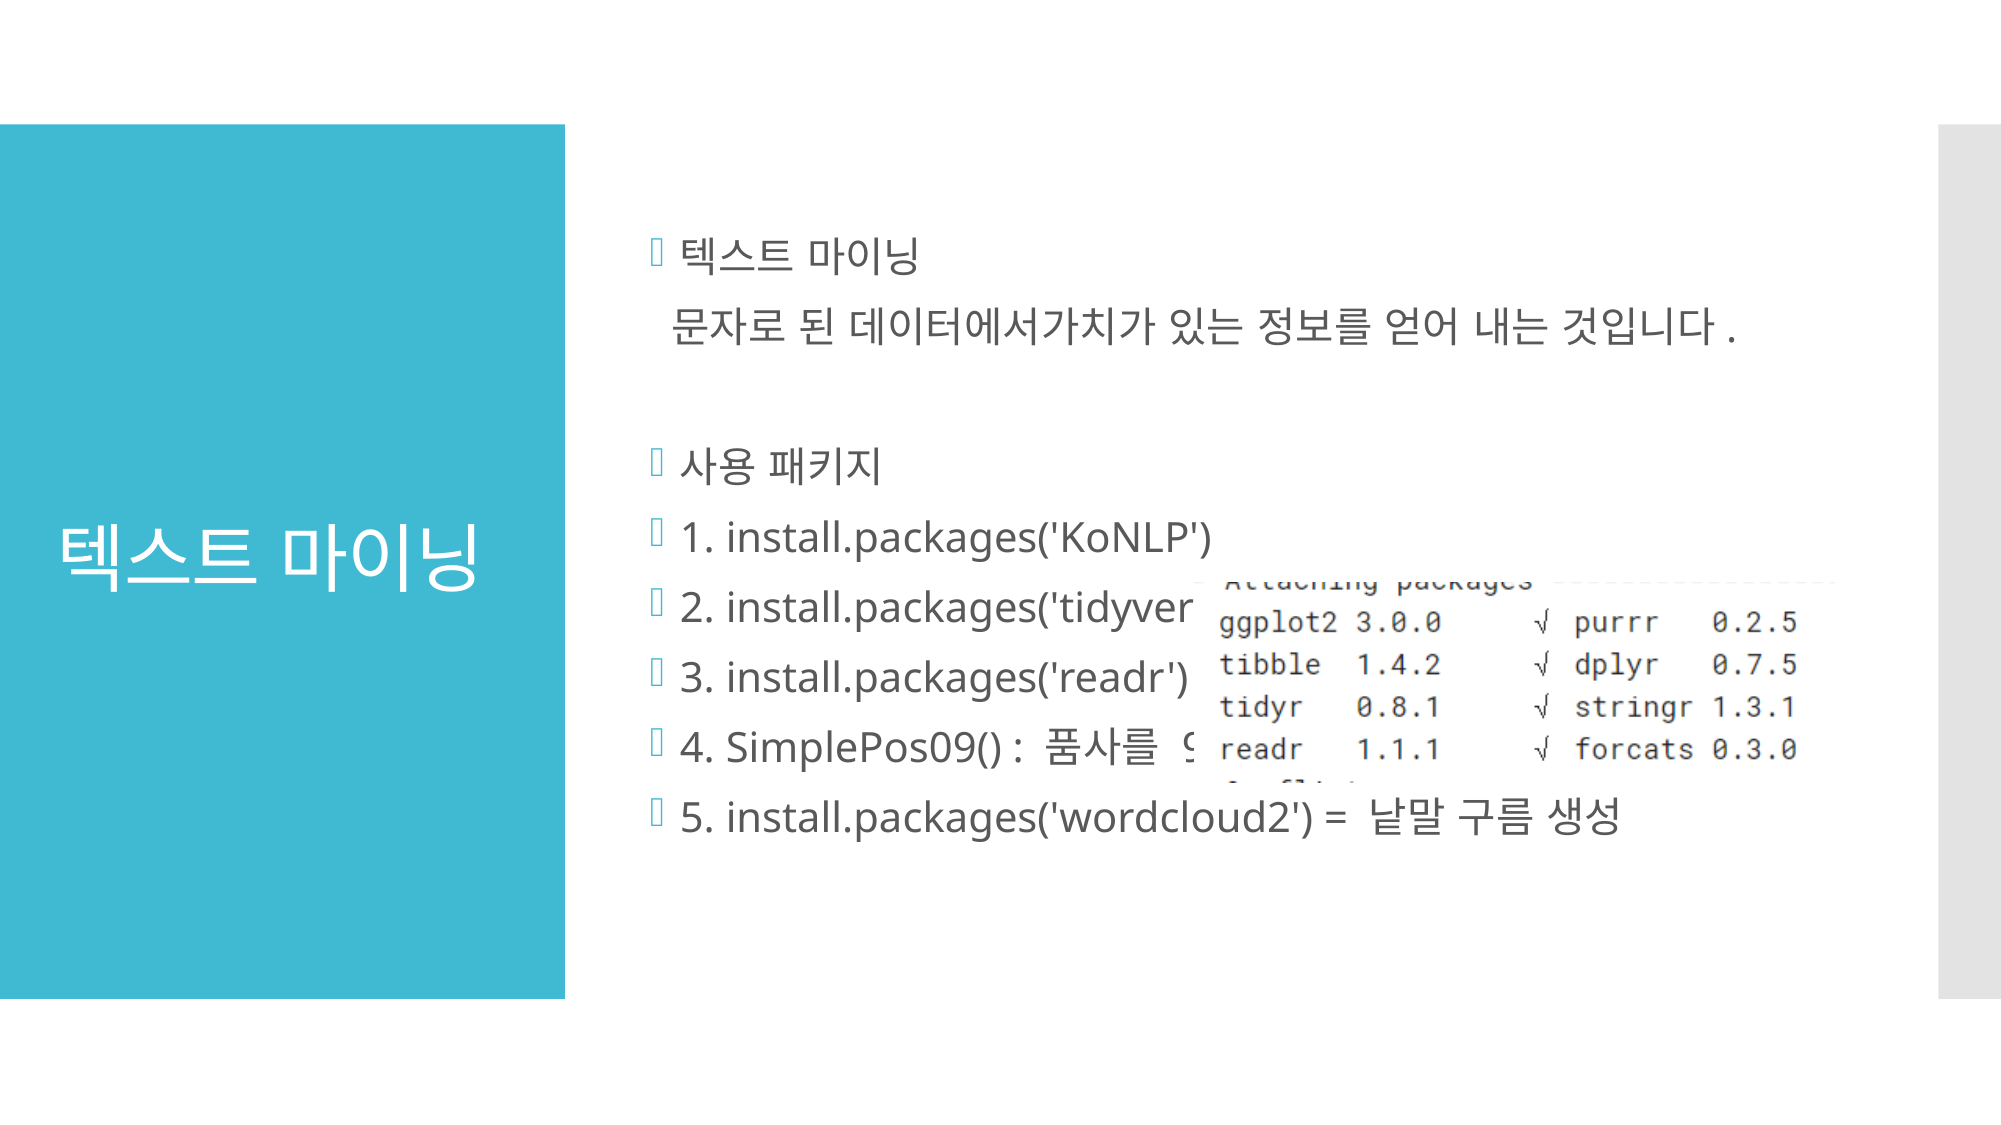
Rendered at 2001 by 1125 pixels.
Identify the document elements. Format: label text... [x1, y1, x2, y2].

list 텍스트 마이닝 문자로 된 데이터에서가치가 있는 정보를 얻어 내는 것입니다. 사용 패키지 1. install.packages('KoNLP') 2. install.packages('tidyverse') 3. install.packages('readr') 4. SimplePos09() : 품사를 9개로 구분 5. install.packages('wordcloud2') = 낱말 구름 생성 [634, 141, 1835, 982]
title 텍스트 마이닝 [41, 184, 525, 940]
picture [1193, 581, 1835, 783]
